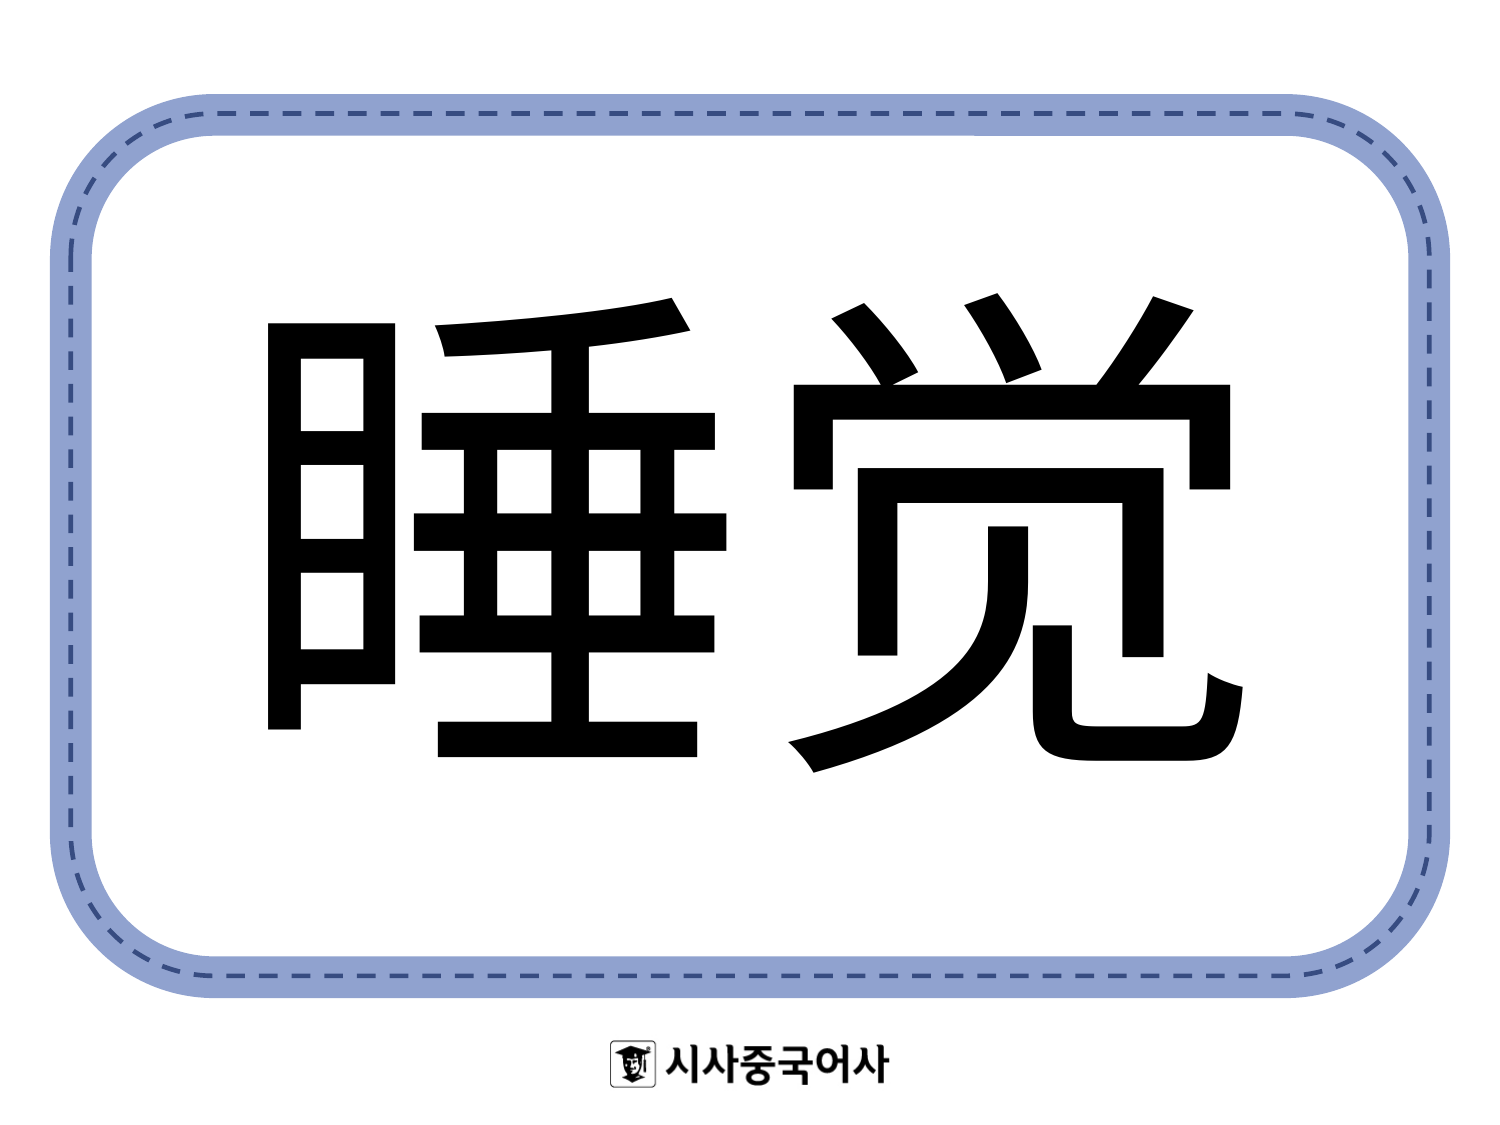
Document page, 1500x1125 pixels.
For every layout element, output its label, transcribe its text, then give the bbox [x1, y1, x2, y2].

picture [602, 1034, 898, 1094]
text_box 睡觉 [145, 189, 1354, 853]
